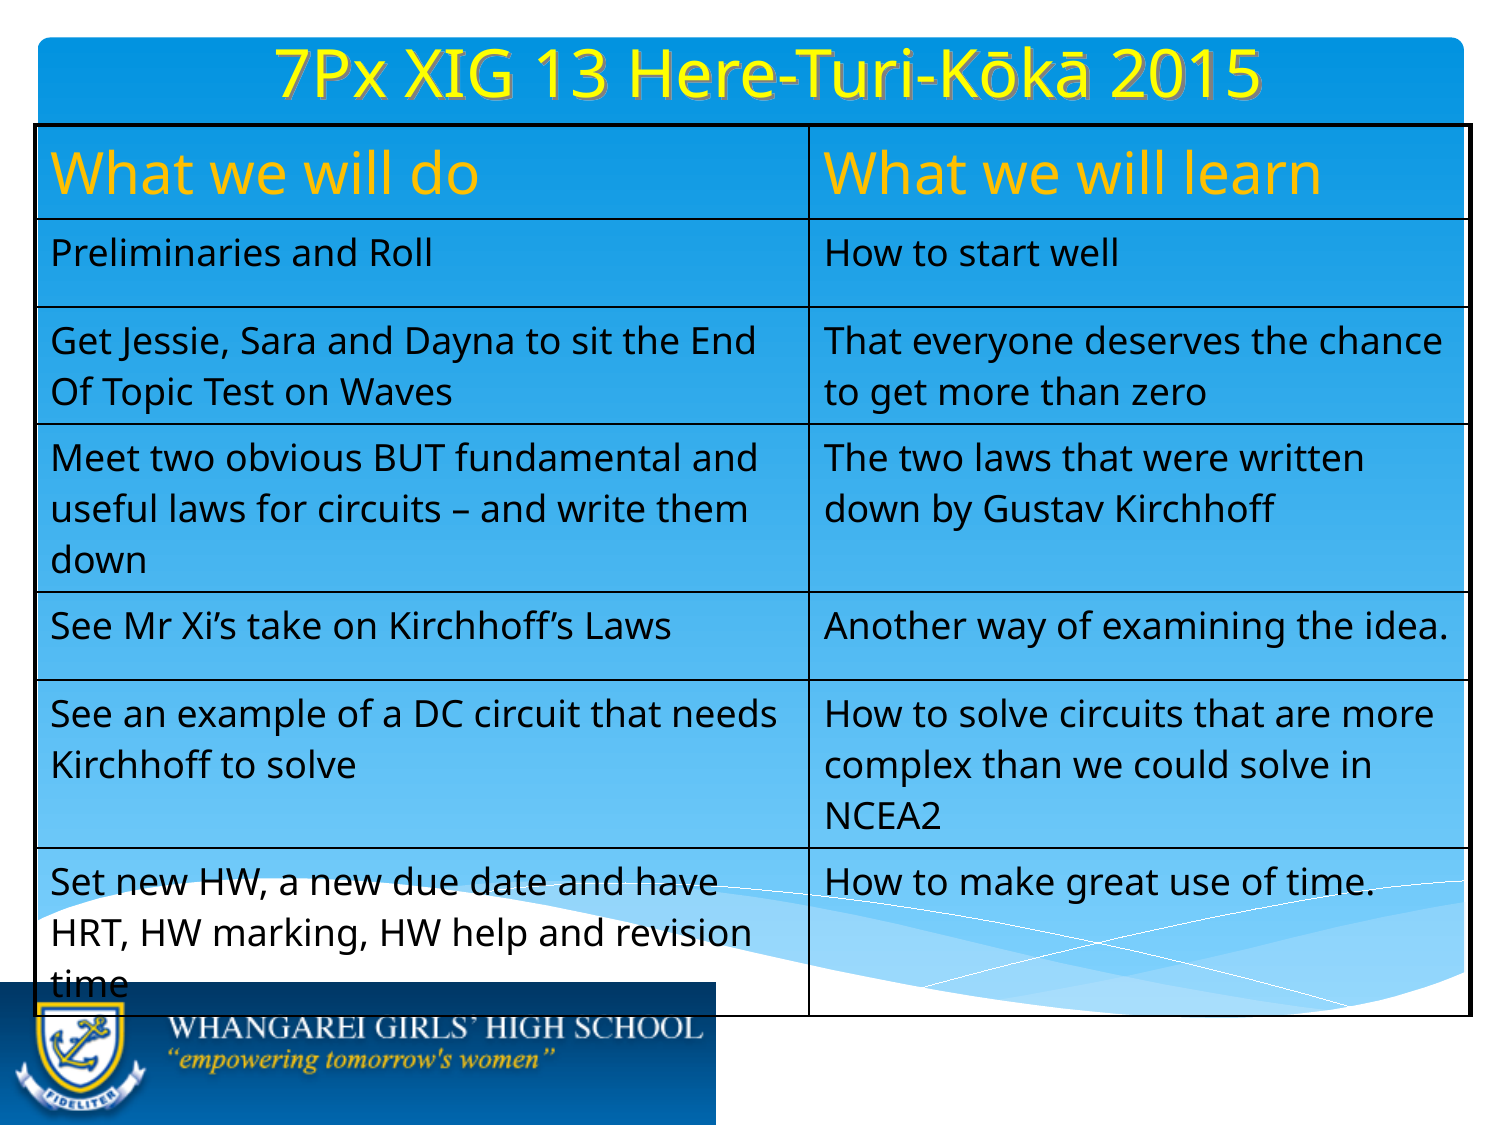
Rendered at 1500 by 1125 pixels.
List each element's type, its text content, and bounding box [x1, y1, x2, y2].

table_cell Meet two obvious BUT fundamental and useful laws for circuits – and write them down [37, 425, 808, 591]
table_cell Another way of examining the idea. [810, 593, 1468, 679]
table_cell Set new HW, a new due date and have HRT, HW marking, HW help and revision time [37, 849, 808, 1015]
text_box 7Px XIG 13 Here-Turi-Kōkā 2015 [162, 20, 1375, 121]
table_header What we will do [37, 127, 808, 218]
table_cell The two laws that were written down by Gustav Kirchhoff [810, 425, 1468, 591]
table_cell See Mr Xi’s take on Kirchhoff’s Laws [37, 593, 808, 679]
table_cell Get Jessie, Sara and Dayna to sit the End Of Topic Test on Waves [37, 308, 808, 423]
table_cell How to solve circuits that are more complex than we could solve in NCEA2 [810, 681, 1468, 847]
table_header What we will learn [810, 127, 1468, 218]
table_cell Preliminaries and Roll [37, 220, 808, 306]
table_cell See an example of a DC circuit that needs Kirchhoff to solve [37, 681, 808, 847]
table_cell How to start well [810, 220, 1468, 306]
picture [0, 982, 716, 1125]
table_cell That everyone deserves the chance to get more than zero [810, 308, 1468, 423]
table_cell How to make great use of time. [810, 849, 1468, 1015]
